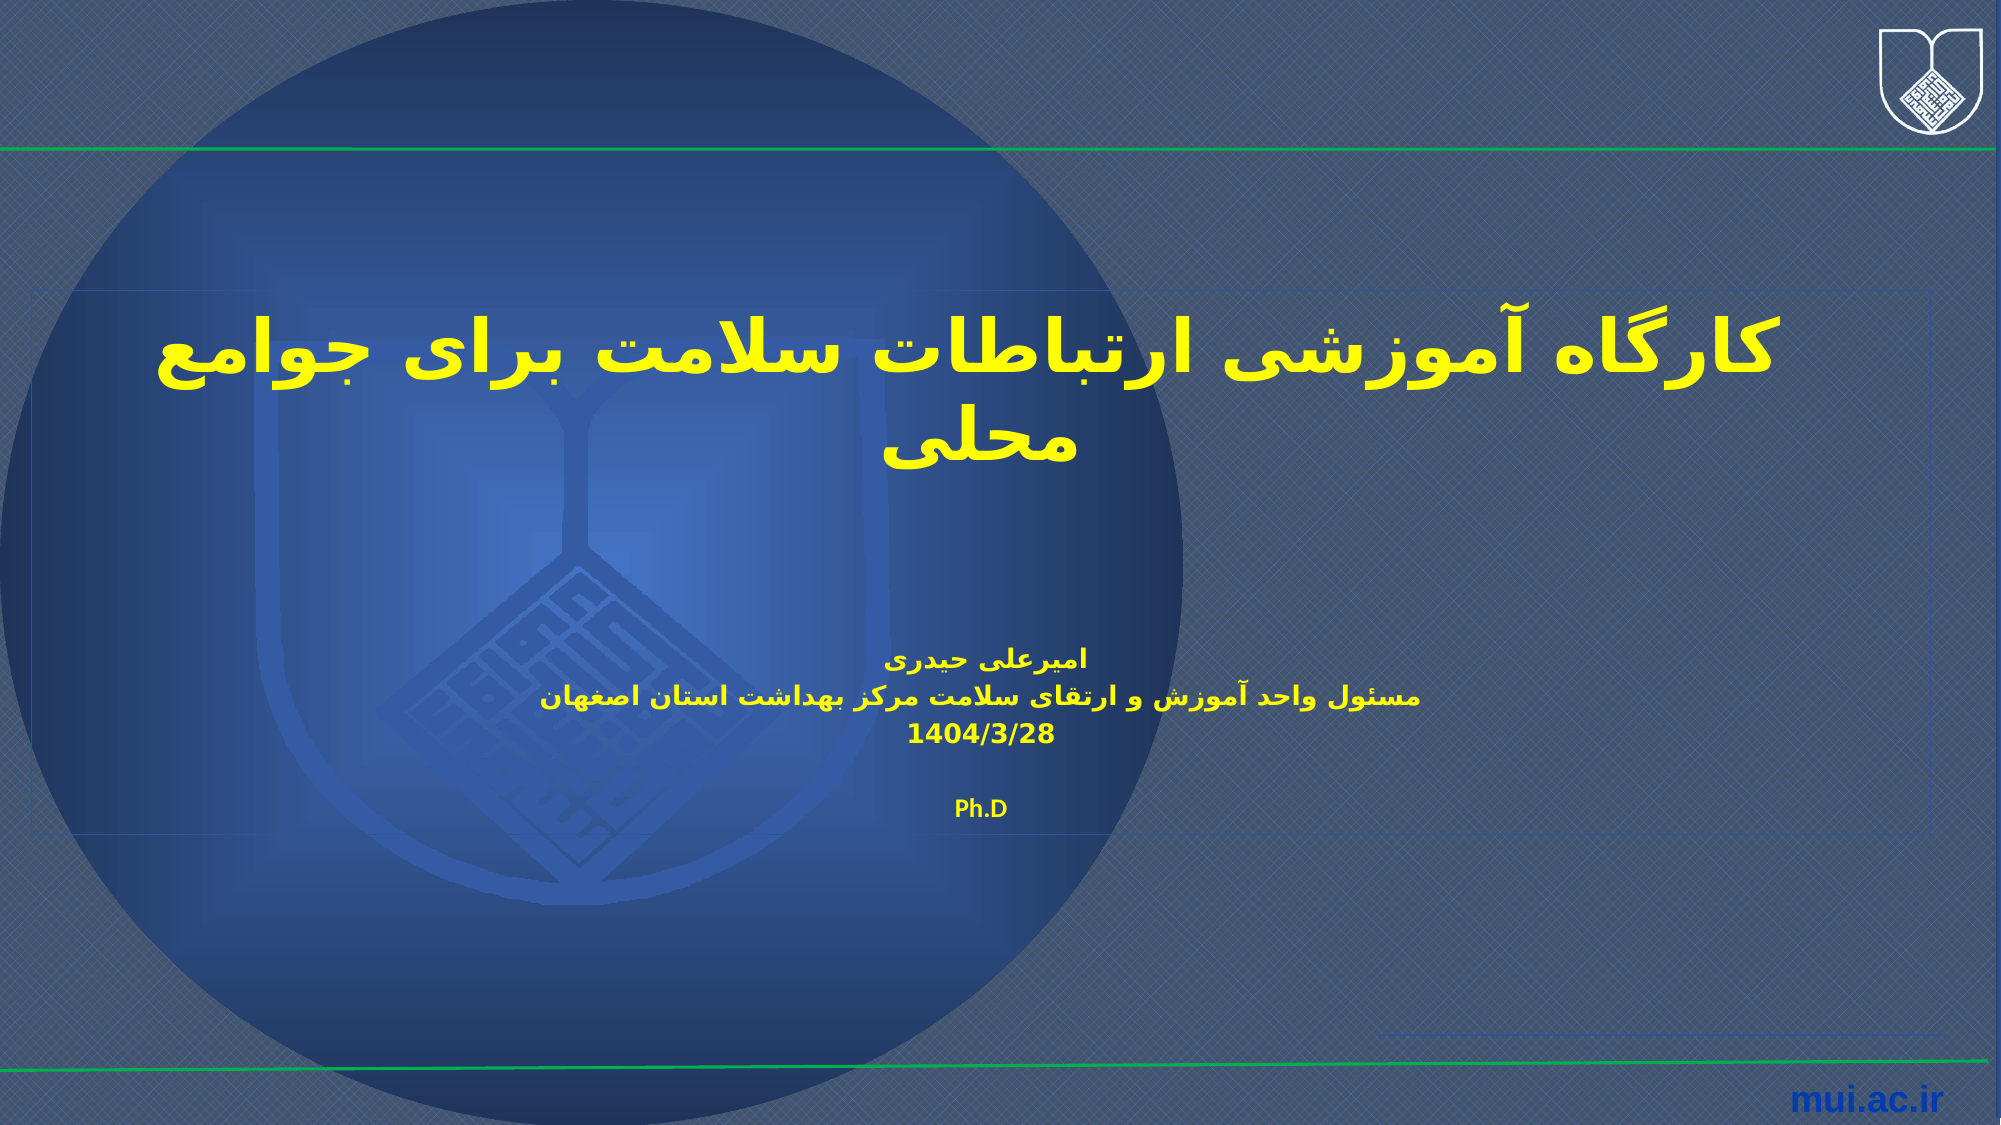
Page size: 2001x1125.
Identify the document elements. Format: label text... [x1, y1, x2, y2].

list کارگاه آموزشی ارتباطات سلامت برای جوامع محلی امیرعلی حیدری مسئول واحد آموزش و ارتقای سلامت مرکز بهداشت استان اصغهان 1404/3/28 Ph.D [31, 290, 1931, 835]
picture [1874, 0, 1988, 138]
